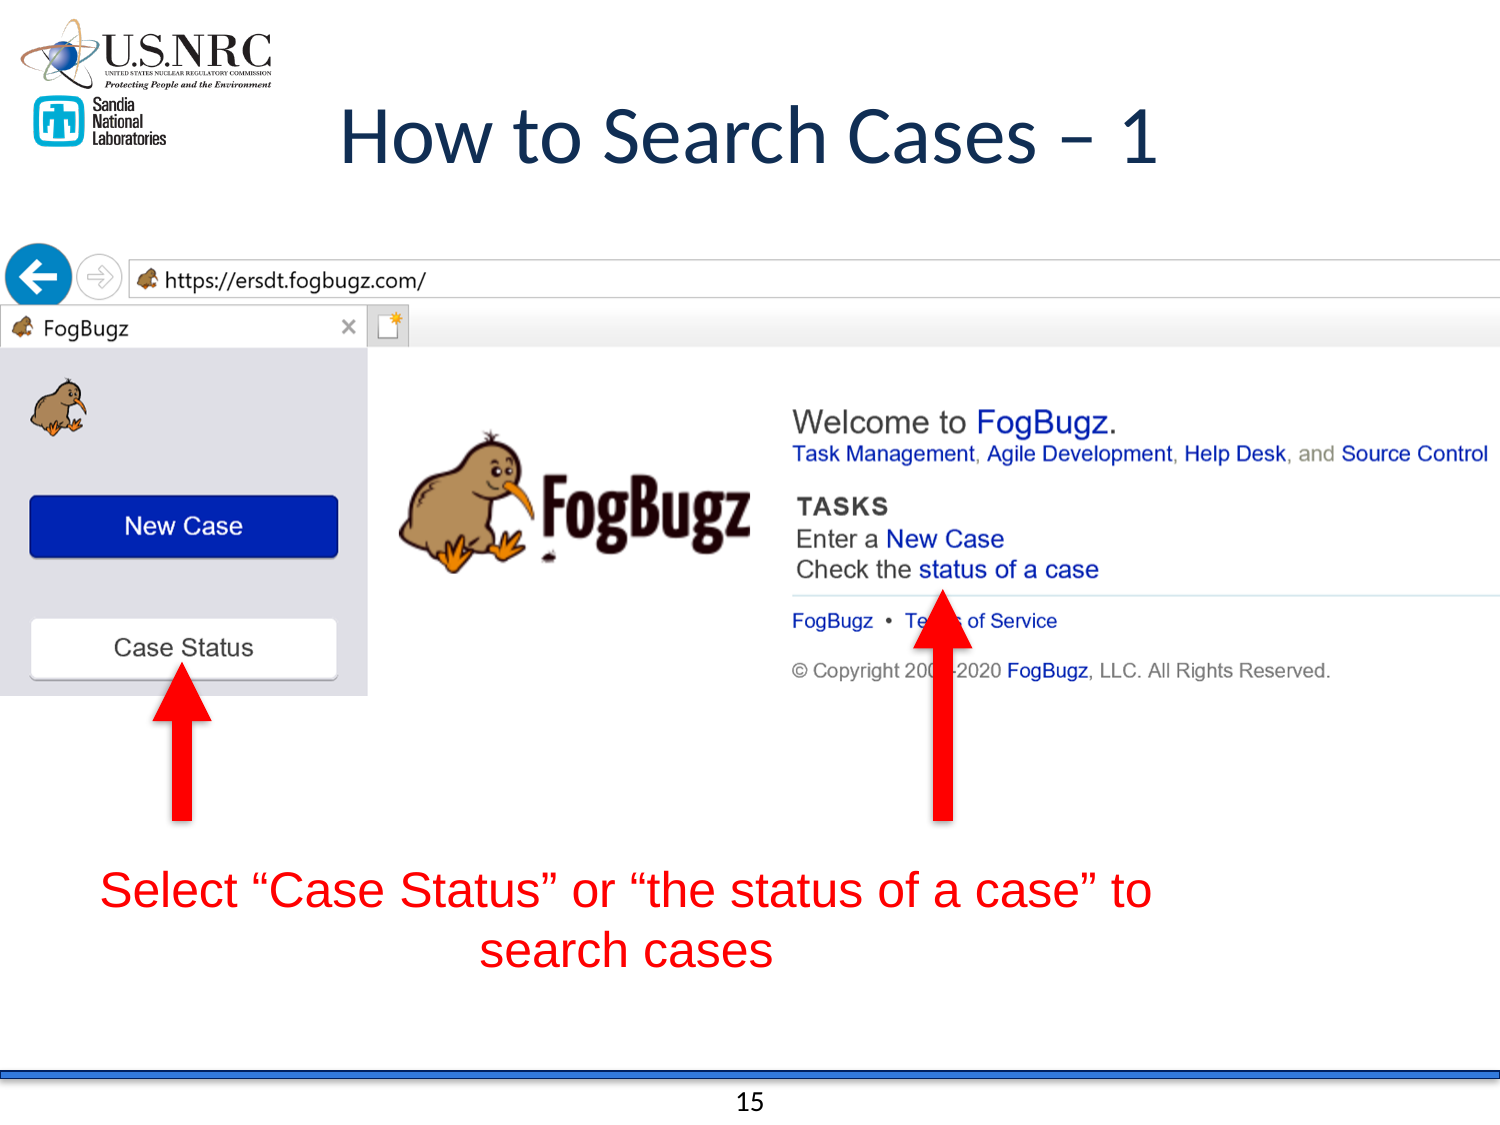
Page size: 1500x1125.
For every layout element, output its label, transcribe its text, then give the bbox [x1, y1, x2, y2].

picture [40, 101, 75, 141]
picture [0, 228, 1500, 696]
text_box Select “Case Status” or “the status of a case” to search cases [7, 850, 1246, 986]
title How to Search Cases – 1 [75, 72, 1425, 210]
footer 15 [512, 1074, 988, 1122]
picture [19, 16, 273, 152]
